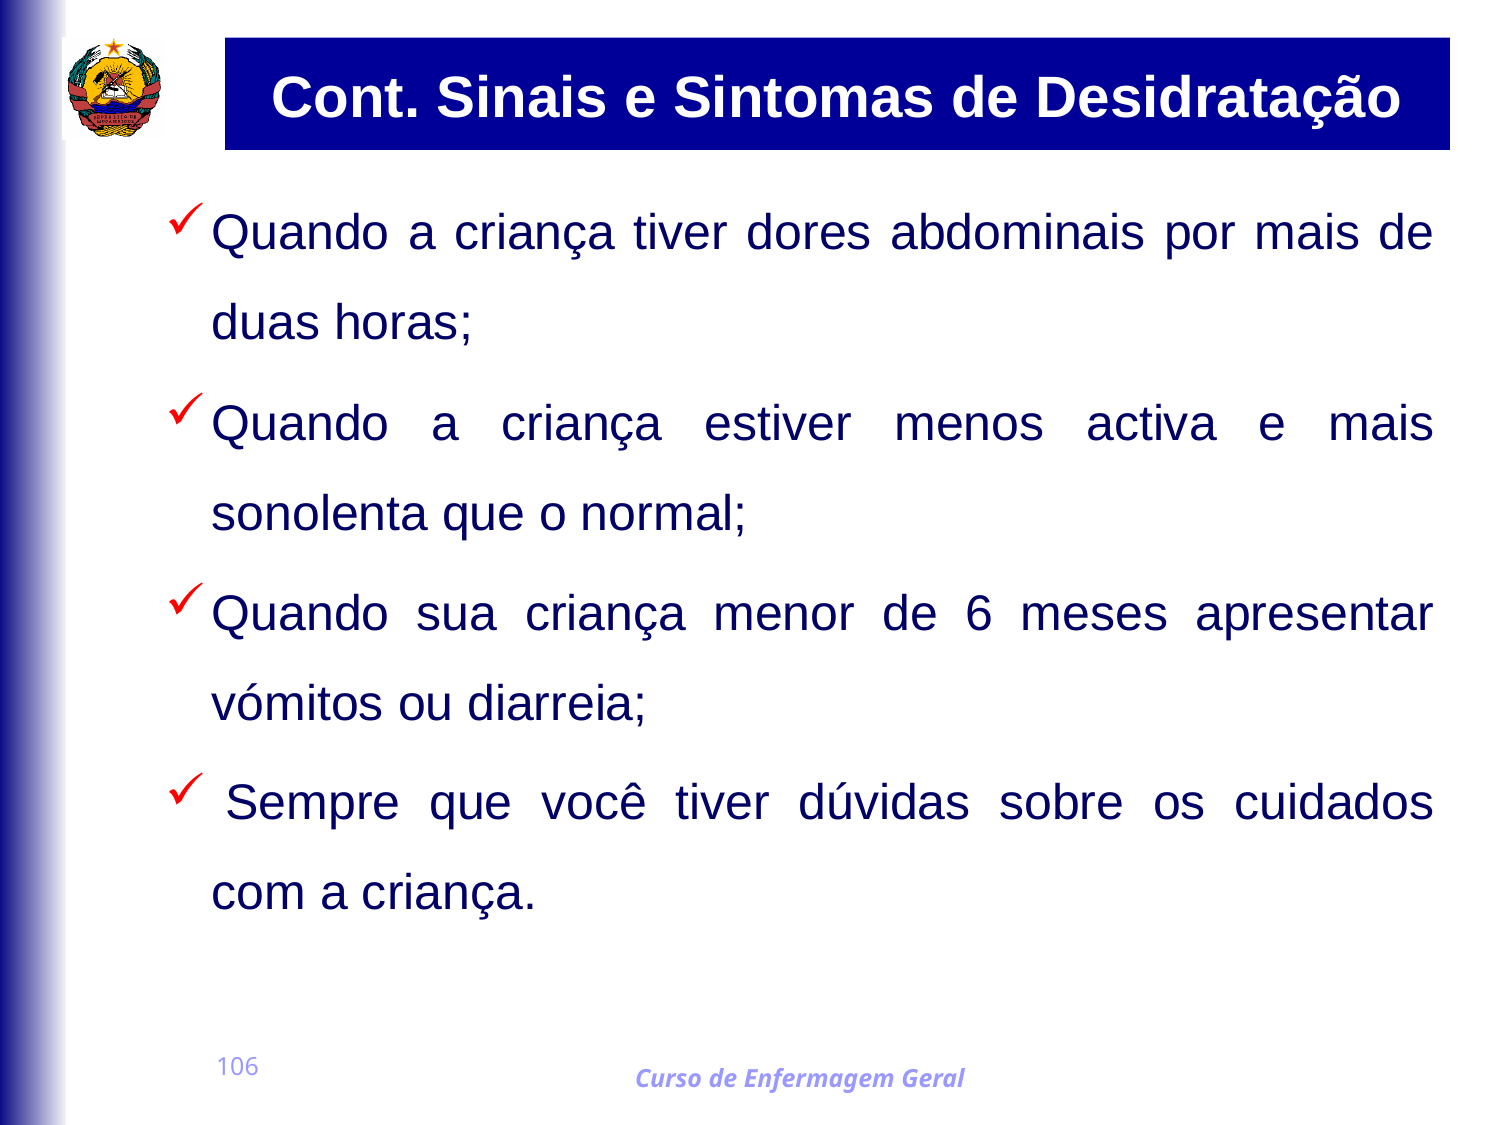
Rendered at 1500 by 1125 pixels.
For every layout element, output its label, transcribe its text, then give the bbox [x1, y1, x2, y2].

slide_number 106 [62, 1037, 413, 1098]
footer Curso de Enfermagem Geral [499, 1049, 1101, 1101]
list Quando a criança tiver dores abdominais por mais de duas horas; Quando a criança estiver menos activa e mais sonolenta que o normal; Quando sua criança menor de 6 meses apresentar vómitos ou diarreia; Sempre que você tiver dúvidas sobre os cuidados com a criança. [74, 162, 1451, 988]
title Cont. Sinais e Sintomas de Desidratação [224, 37, 1451, 151]
